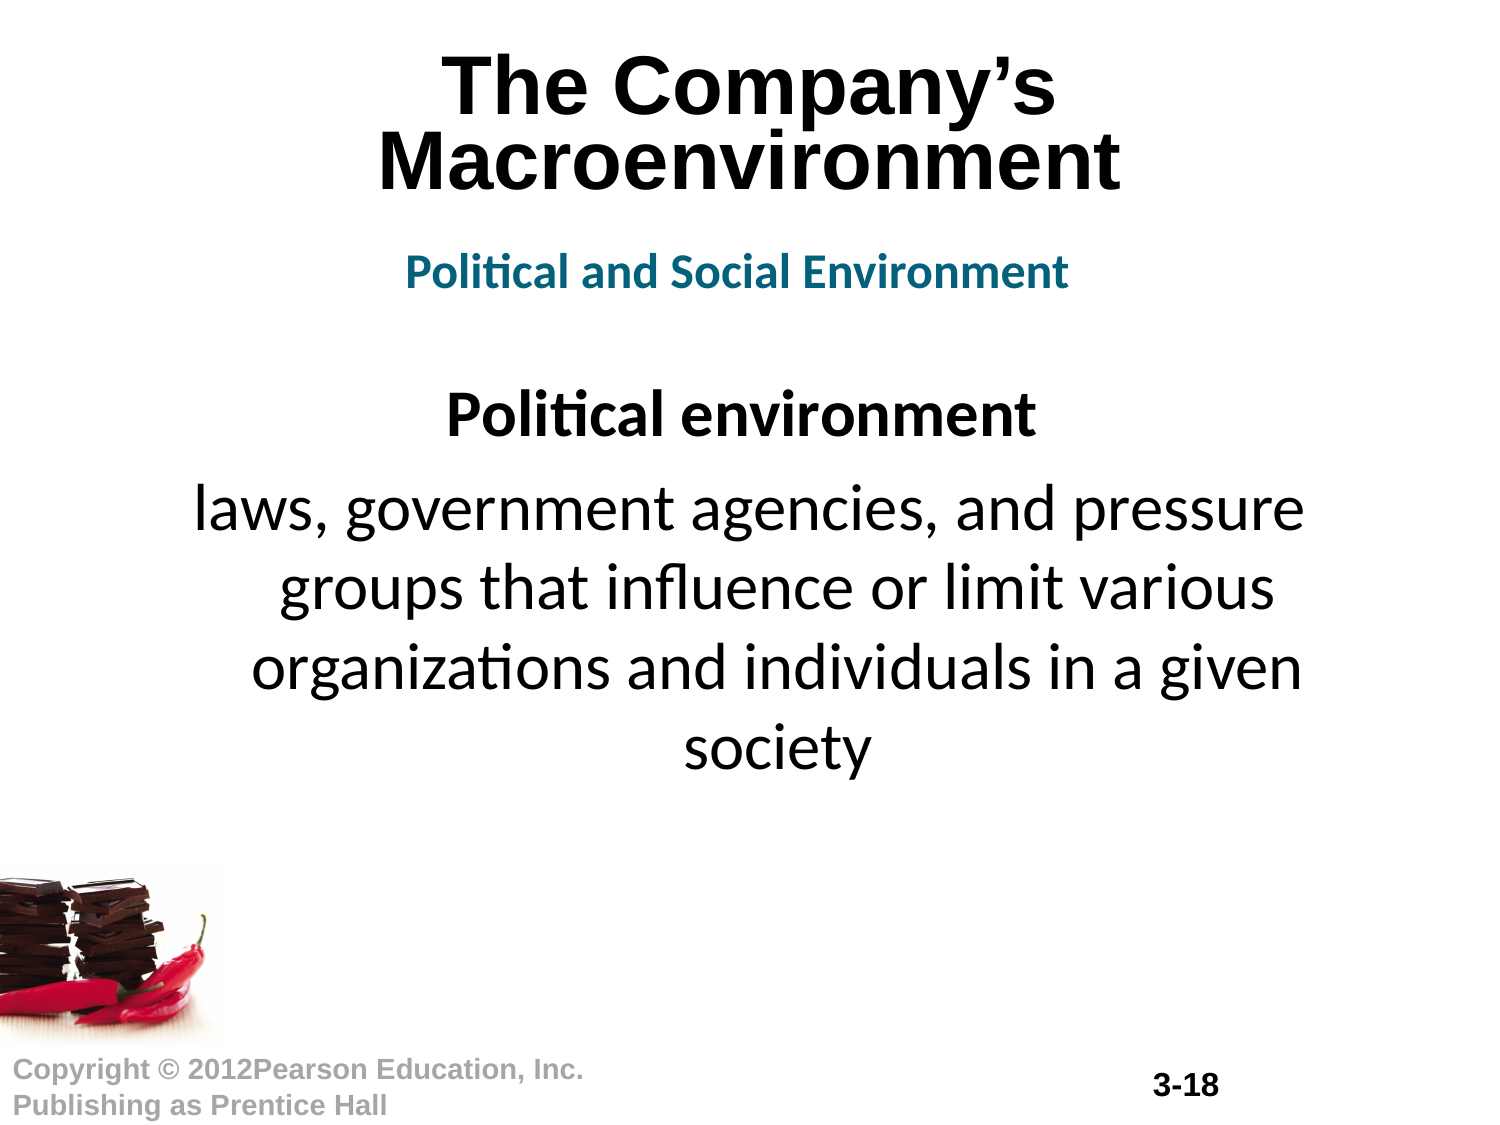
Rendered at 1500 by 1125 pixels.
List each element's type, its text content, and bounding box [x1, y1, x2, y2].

list Political and Social Environment [149, 237, 1326, 301]
picture [0, 862, 225, 1050]
list Political environment laws, government agencies, and pressure groups that influence or limit various organizations and individuals in a given society [112, 362, 1388, 1038]
title The Company’s Macroenvironment [112, 37, 1388, 226]
